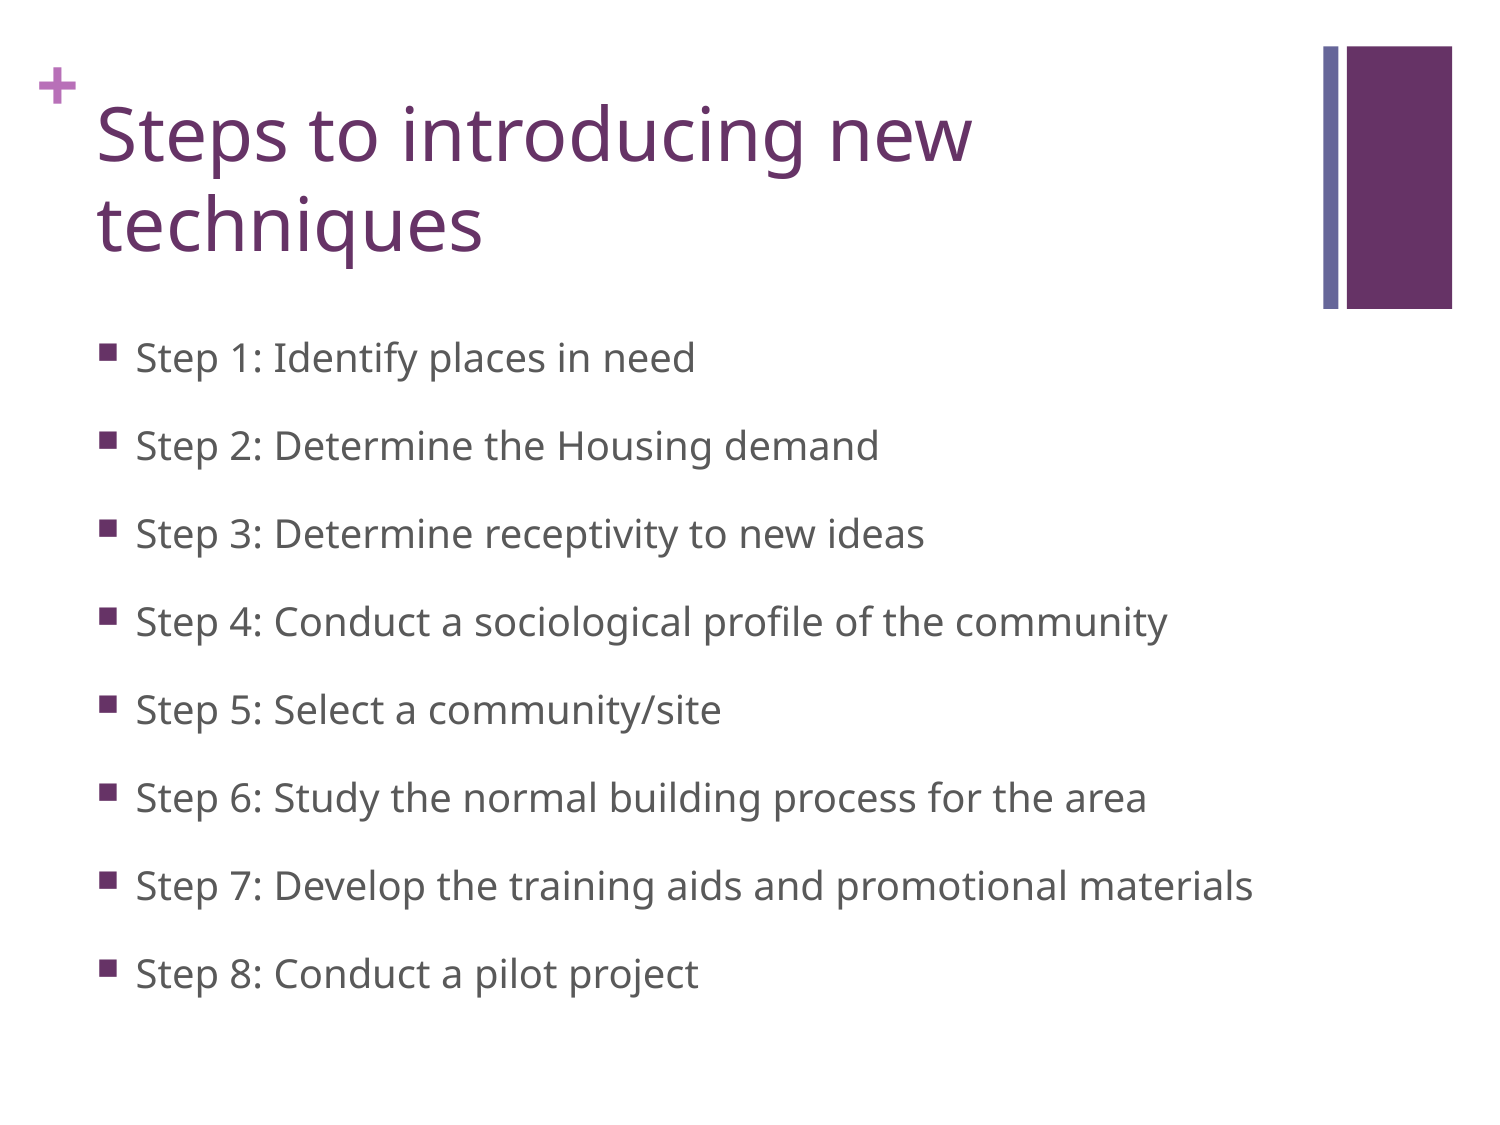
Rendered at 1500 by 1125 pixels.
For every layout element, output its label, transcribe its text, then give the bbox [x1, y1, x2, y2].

title Steps to introducing new techniques [81, 79, 1322, 263]
list Step 1: Identify places in need Step 2: Determine the Housing demand Step 3: Determine receptivity to new ideas Step 4: Conduct a sociological profile of the community Step 5: Select a community/site Step 6: Study the normal building process for the area Step 7: Develop the training aids and promotional materials Step 8: Conduct a pilot project [81, 324, 1322, 1005]
